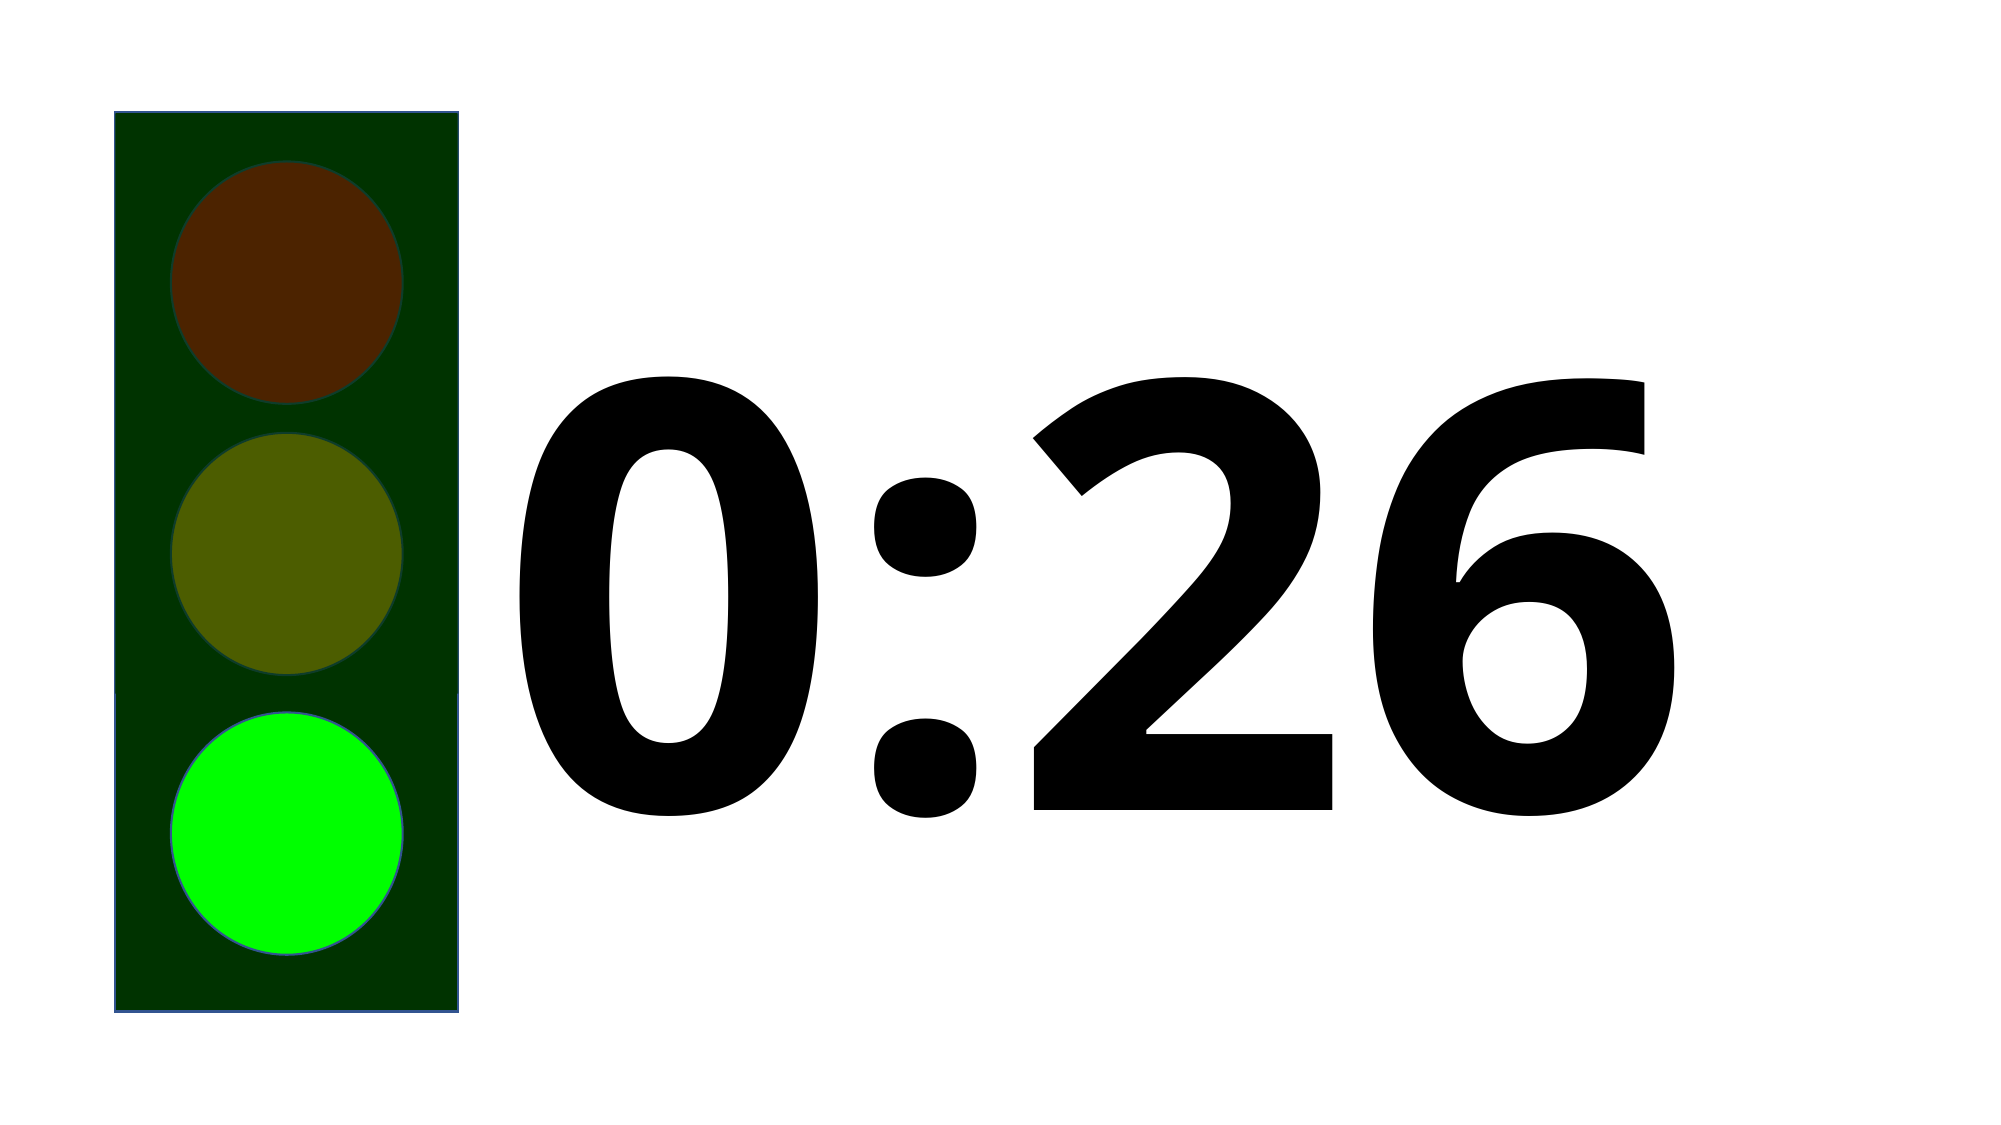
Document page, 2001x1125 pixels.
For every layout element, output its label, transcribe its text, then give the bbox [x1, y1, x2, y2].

text_box 0:26 [483, 204, 1924, 938]
text_box [114, 695, 459, 1013]
text_box [114, 112, 459, 695]
text_box [169, 711, 404, 956]
